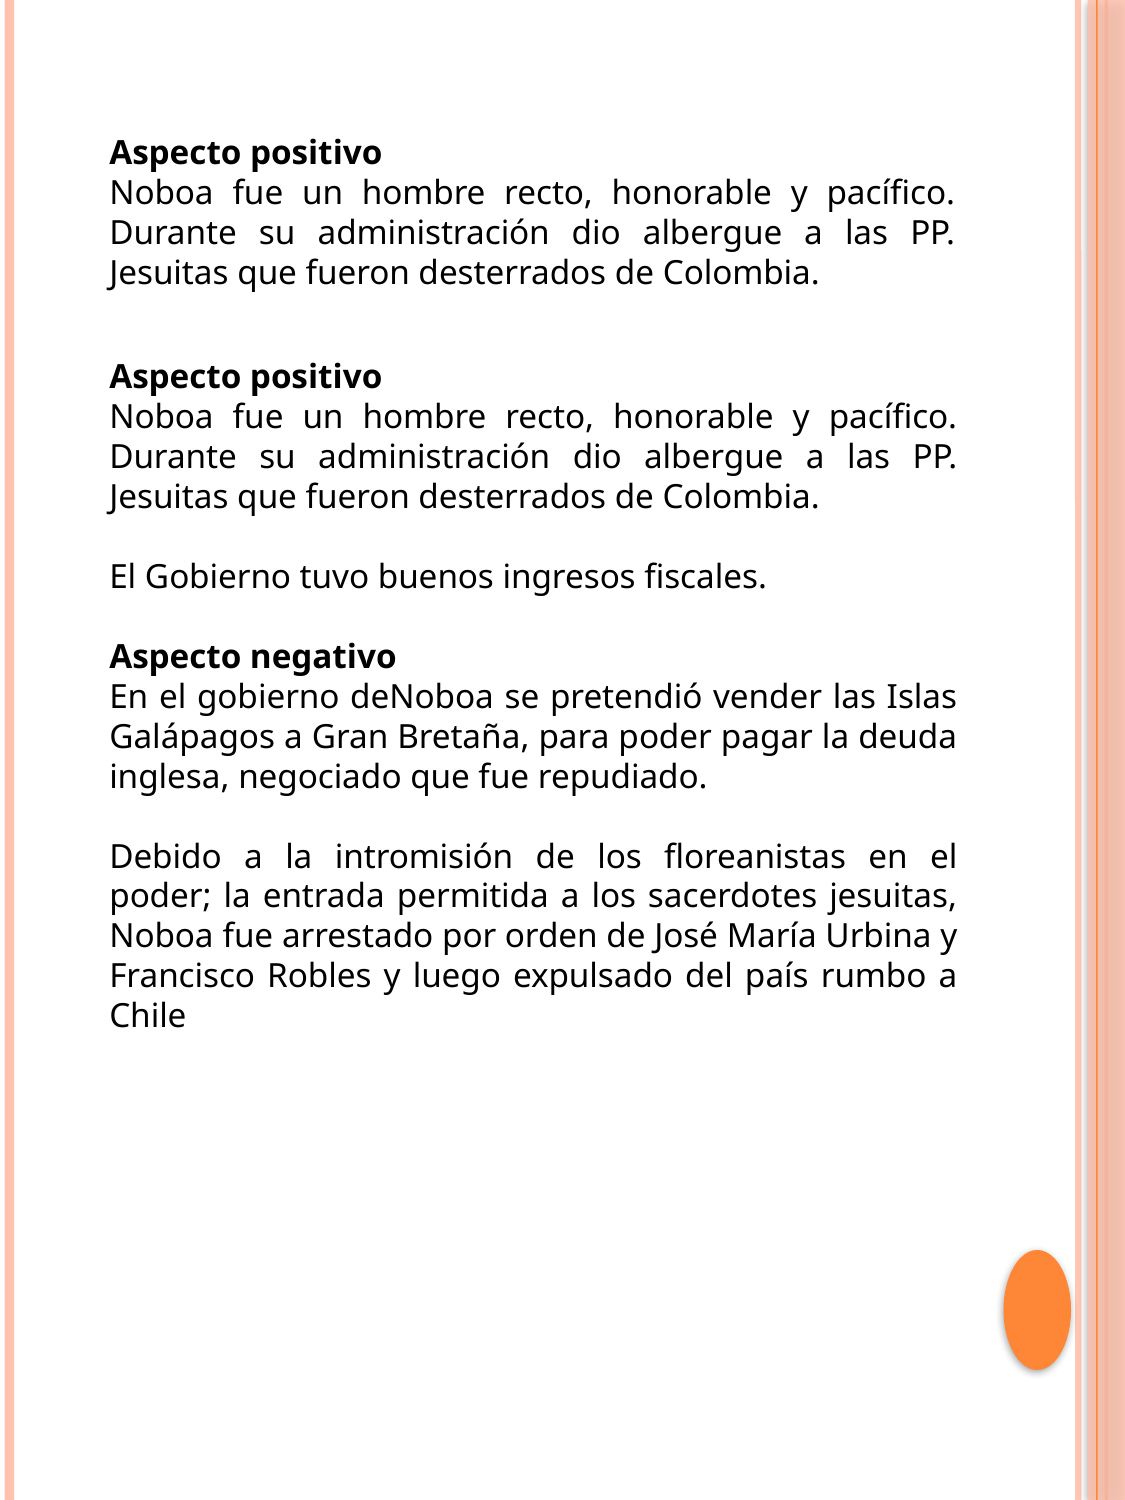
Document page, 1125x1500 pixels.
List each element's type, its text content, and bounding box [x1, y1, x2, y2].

text_box Aspecto positivo Noboa fue un hombre recto, honorable y pacífico. Durante su administración dio albergue a las PP. Jesuitas que fueron desterrados de Colombia. [94, 123, 972, 299]
text_box Aspecto positivo Noboa fue un hombre recto, honorable y pacífico. Durante su administración dio albergue a las PP. Jesuitas que fueron desterrados de Colombia. El Gobierno tuvo buenos ingresos fiscales. Aspecto negativo En el gobierno deNoboa se pretendió vender las Islas Galápagos a Gran Bretaña, para poder pagar la deuda inglesa, negociado que fue repudiado. Debido a la intromisión de los floreanistas en el poder; la entrada permitida a los sacerdotes jesuitas, Noboa fue arrestado por orden de José María Urbina y Francisco Robles y luego expulsado del país rumbo a Chile [94, 348, 974, 1082]
